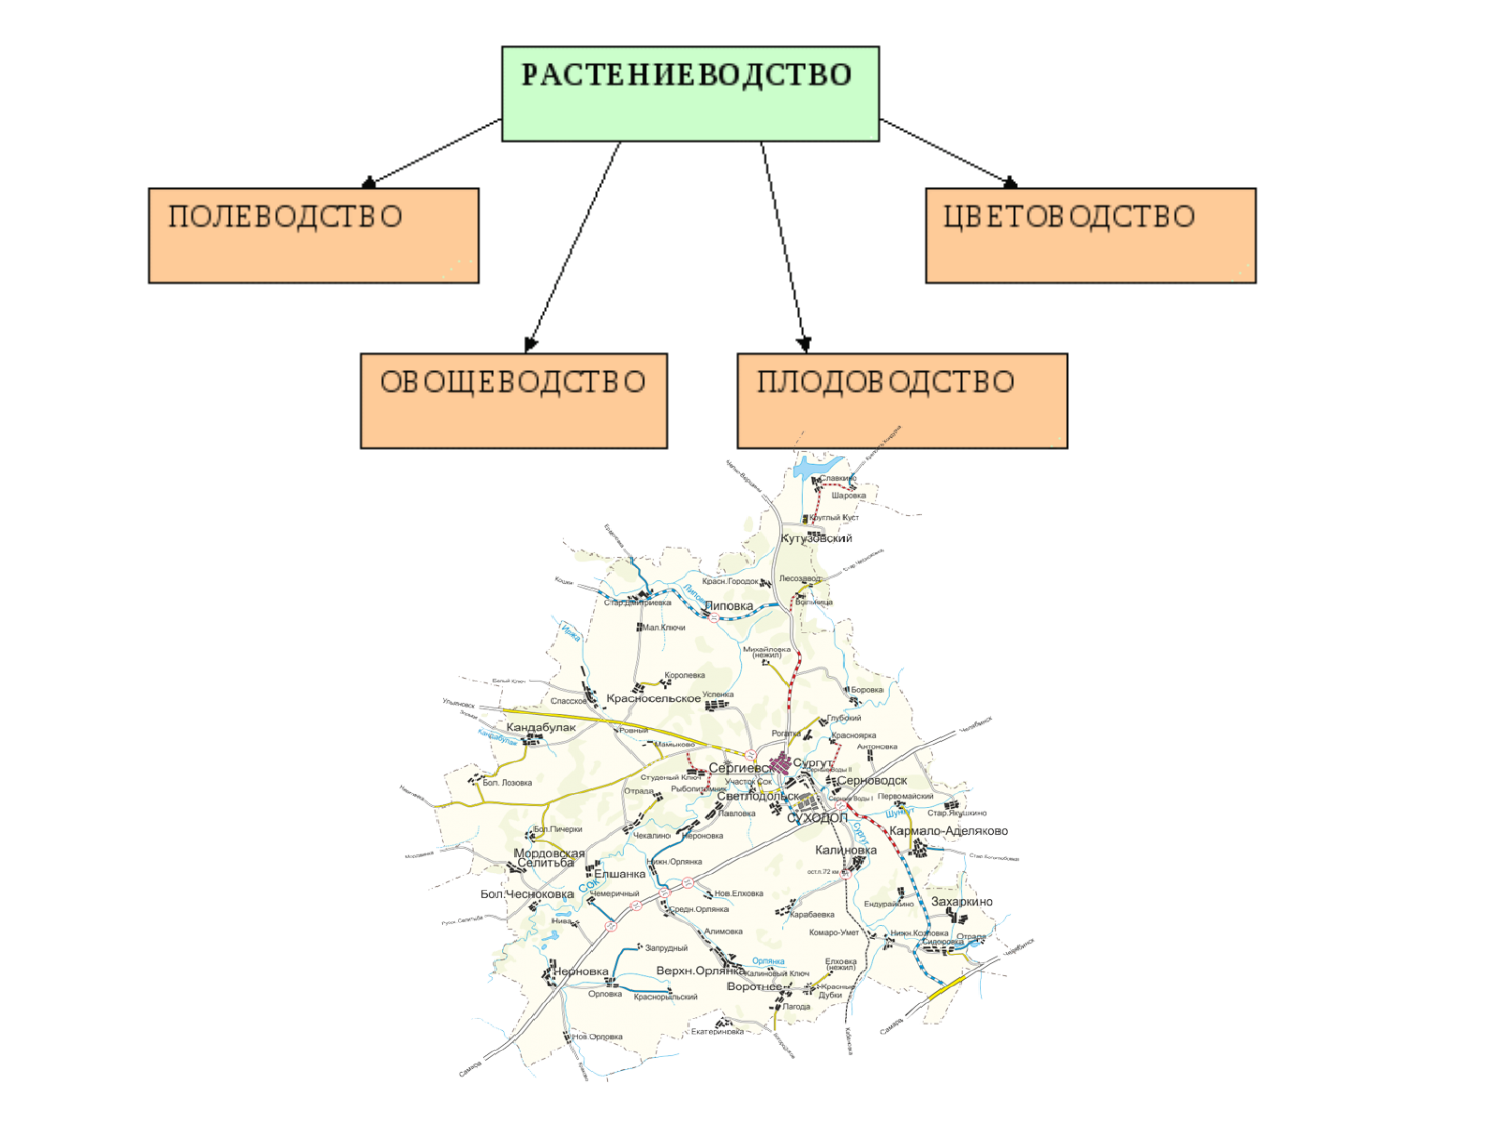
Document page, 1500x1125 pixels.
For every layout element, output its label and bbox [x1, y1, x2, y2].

picture [124, 0, 1329, 1083]
